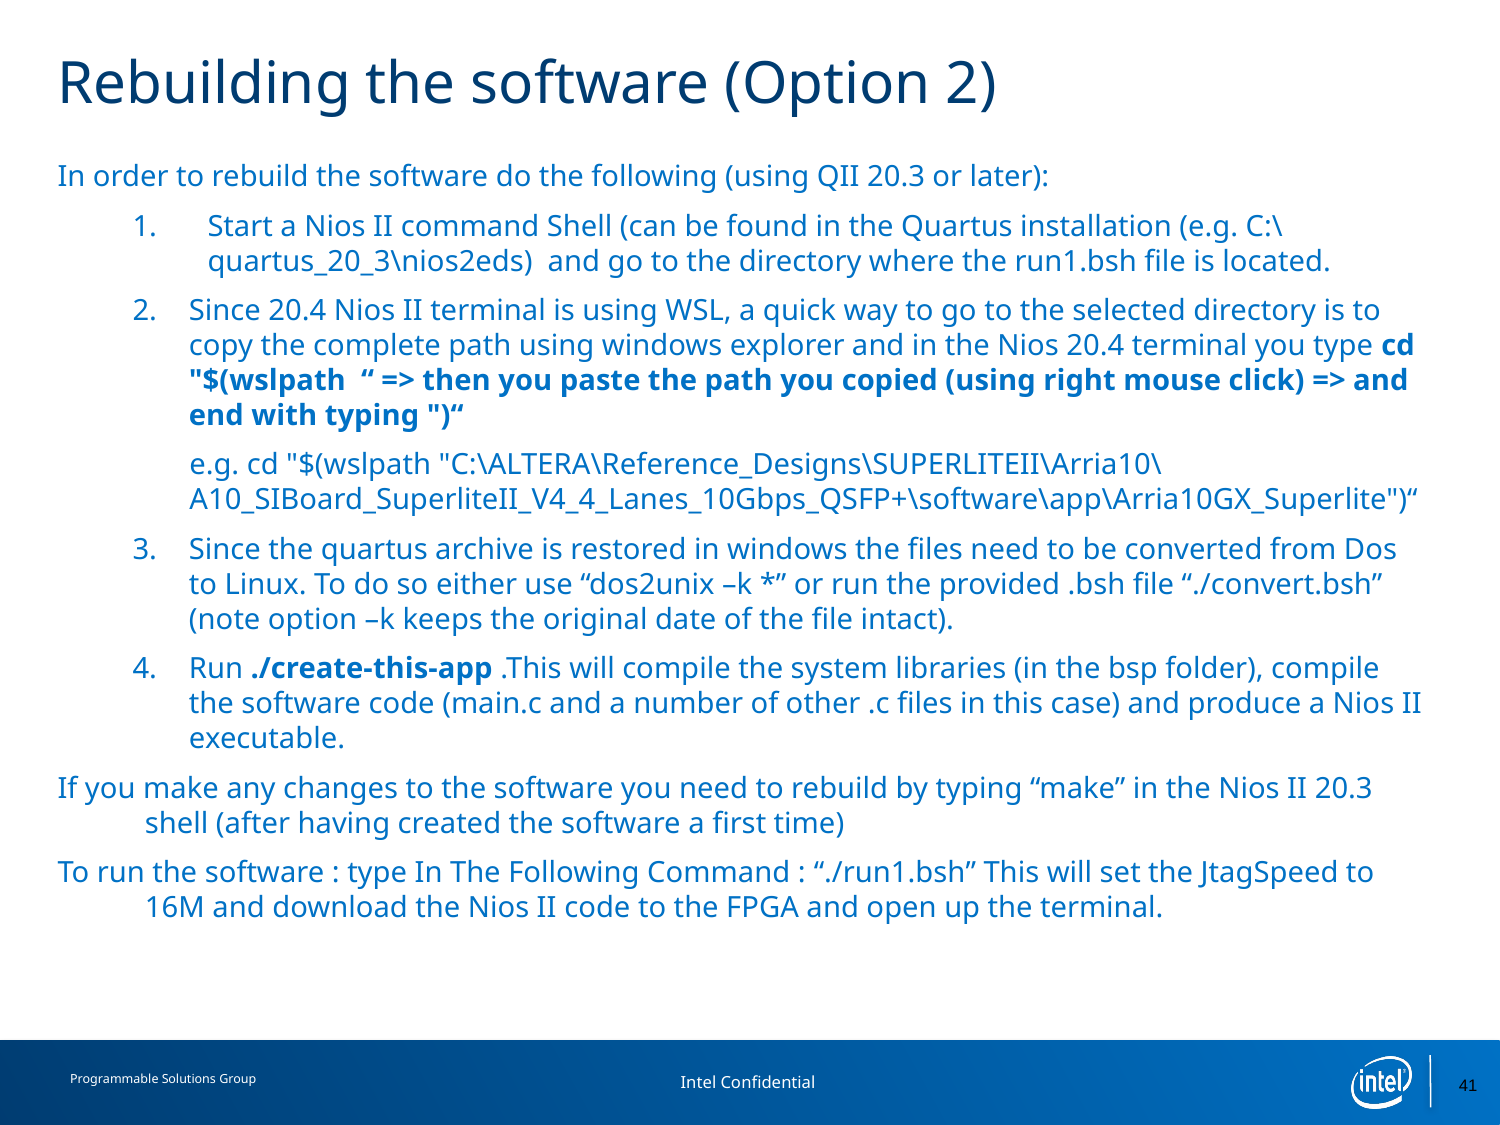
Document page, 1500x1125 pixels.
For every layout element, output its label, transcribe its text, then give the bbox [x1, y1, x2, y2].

title Rebuilding the software (Option 2) [57, 44, 1425, 157]
list In order to rebuild the software do the following (using QII 20.3 or later): Start a Nios II command Shell (can be found in the Quartus installation (e.g. C:\quartus_20_3\nios2eds) and go to the directory where the run1.bsh file is located. Since 20.4 Nios II terminal is using WSL, a quick way to go to the selected directory is to copy the complete path using windows explorer and in the Nios 20.4 terminal you type cd "$(wslpath “ => then you paste the path you copied (using right mouse click) => and end with typing ")“ e.g. cd "$(wslpath "C:\ALTERA\Reference_Designs\SUPERLITEII\Arria10\A10_SIBoard_SuperliteII_V4_4_Lanes_10Gbps_QSFP+\software\app\Arria10GX_Superlite")“ Since the quartus archive is restored in windows the files need to be converted from Dos to Linux. To do so either use “dos2unix –k *” or run the provided .bsh file “./convert.bsh” (note option –k keeps the original date of the file intact). Run ./create-this-app .This will compile the system libraries (in the bsp folder), compile the software code (main.c and a number of other .c files in this case) and produce a Nios II executable. If you make any changes to the software you need to rebuild by typing “make” in the Nios II 20.3 shell (after having created the software a first time) To run the software : type In The Following Command : “./run1.bsh” This will set the JtagSpeed to 16M and download the Nios II code to the FPGA and open up the terminal. [57, 157, 1425, 995]
slide_number 41 [1127, 1055, 1478, 1116]
